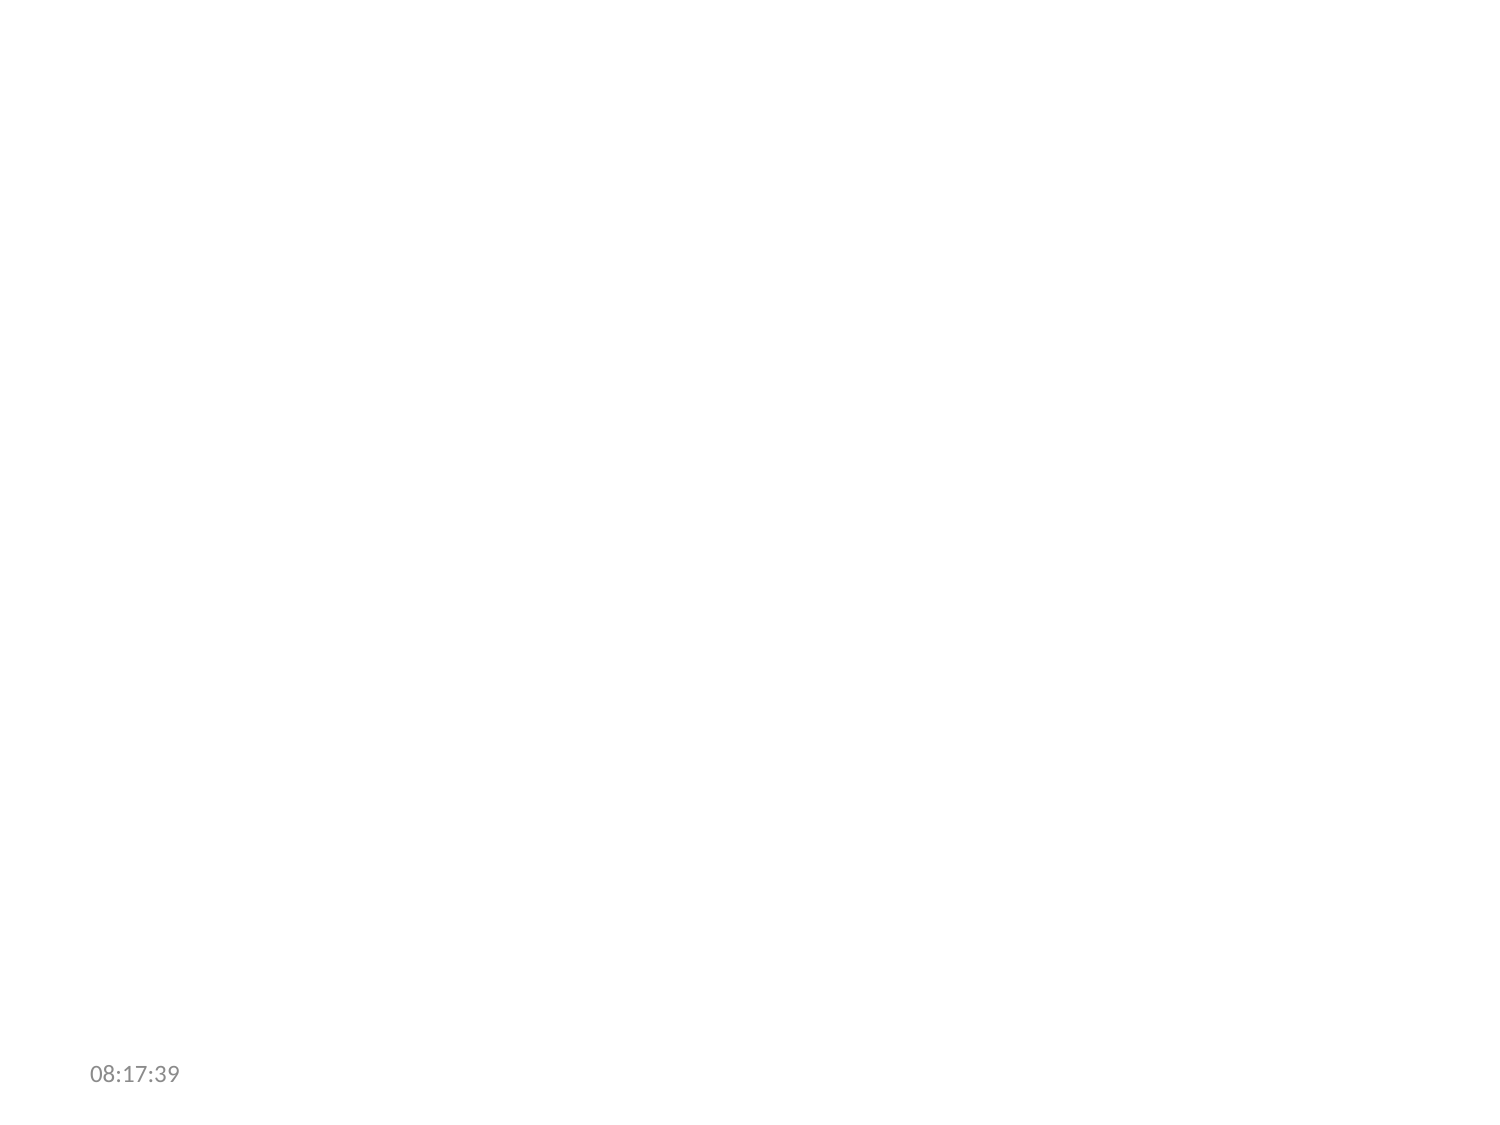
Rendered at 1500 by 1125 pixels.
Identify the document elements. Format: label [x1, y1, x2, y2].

slide_number [75, 1042, 425, 1103]
